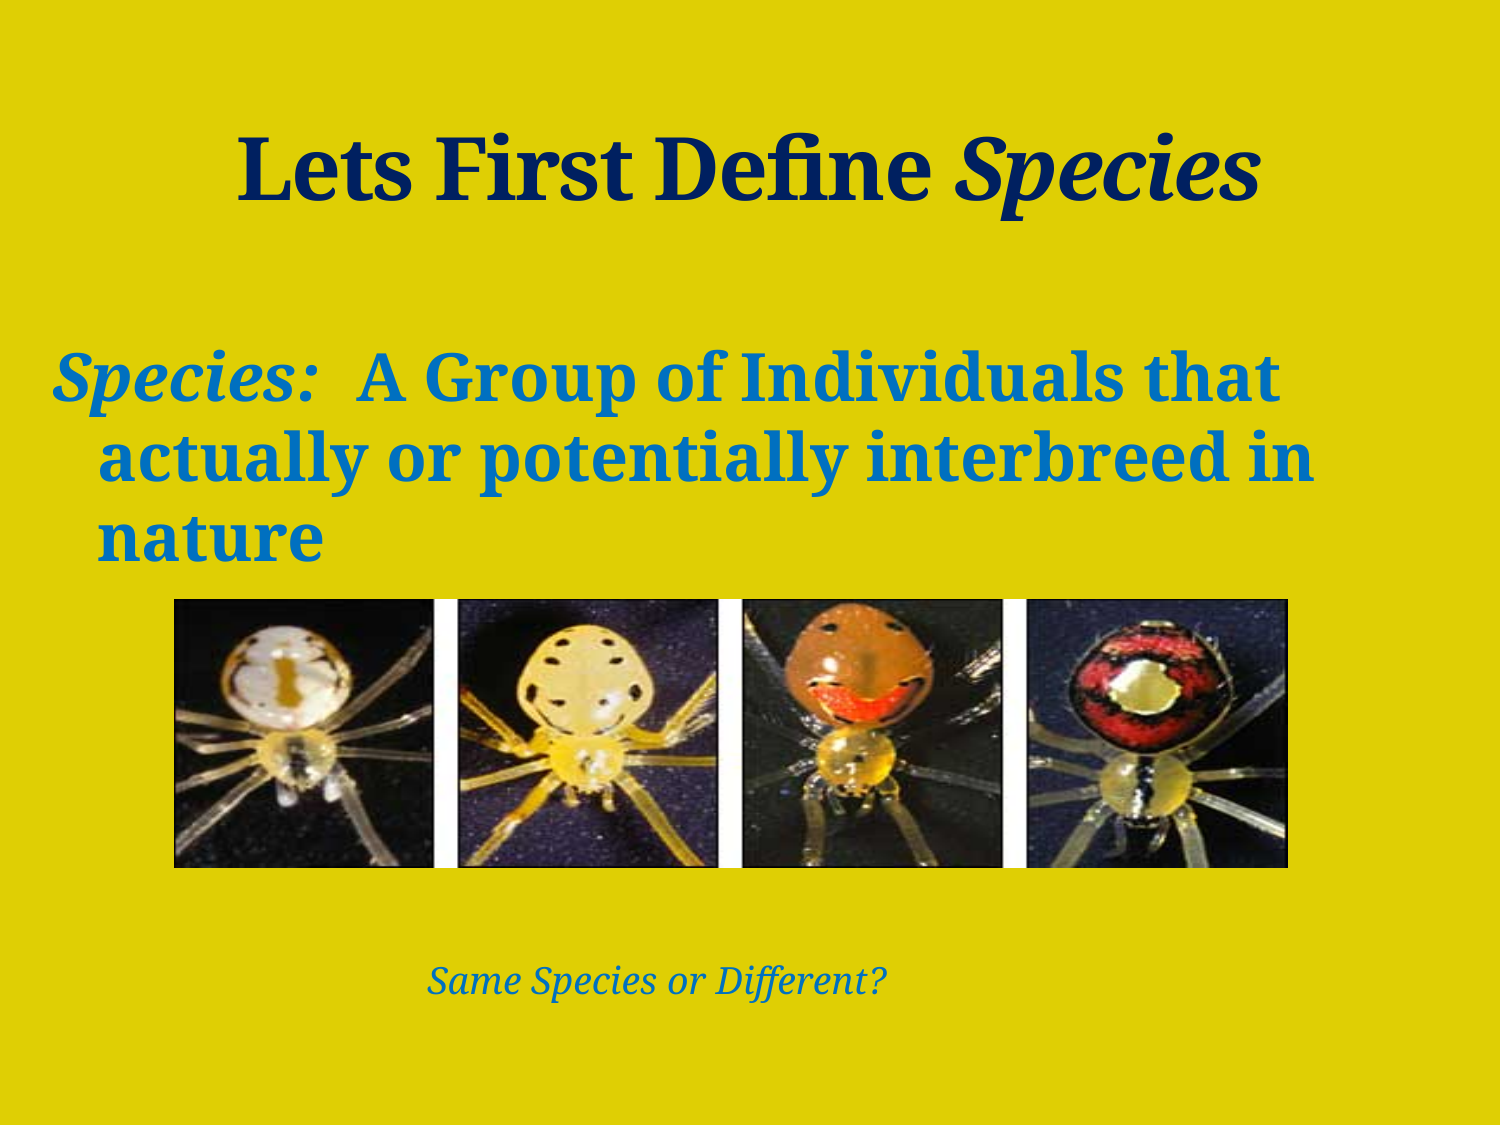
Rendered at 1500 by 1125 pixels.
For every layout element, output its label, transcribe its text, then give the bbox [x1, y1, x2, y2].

title Lets First Define Species [74, 24, 1425, 225]
picture [174, 599, 1288, 868]
text_box Same Species or Different? [412, 949, 950, 1010]
list Species: A Group of Individuals that actually or potentially interbreed in nature [37, 249, 1500, 1025]
